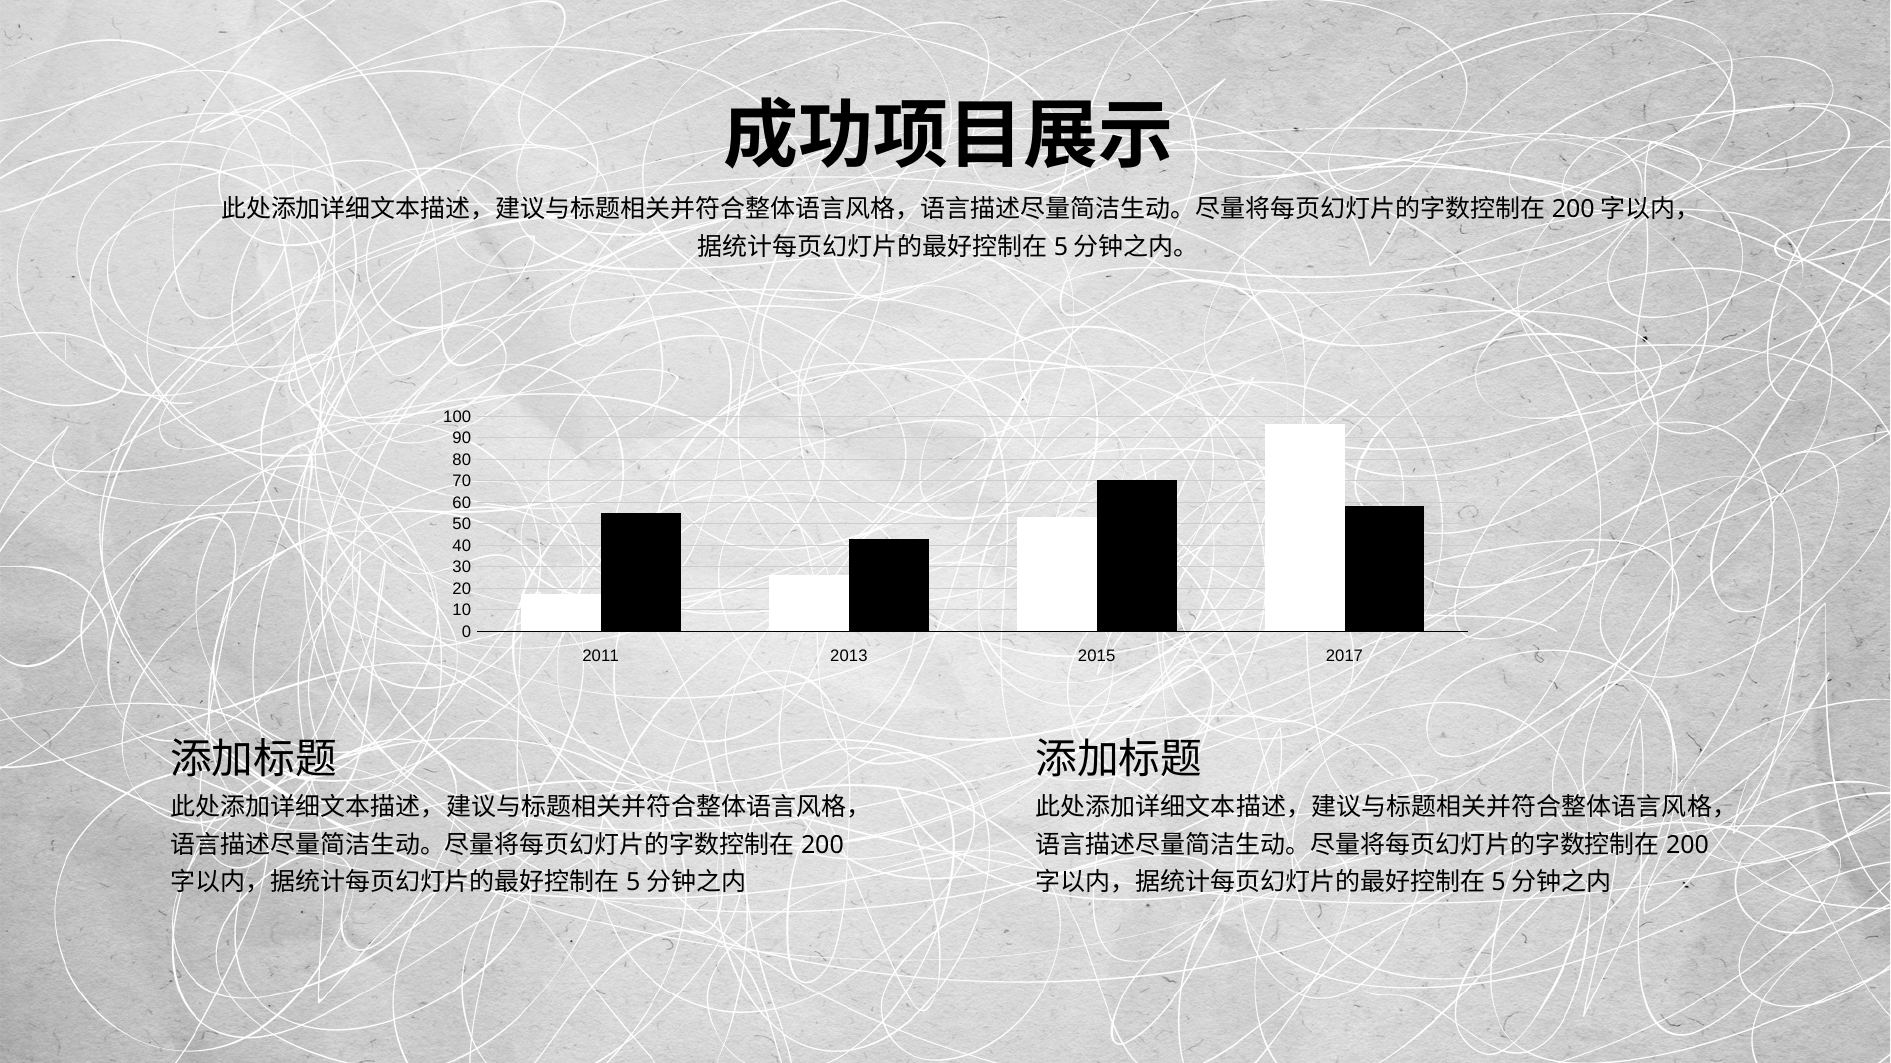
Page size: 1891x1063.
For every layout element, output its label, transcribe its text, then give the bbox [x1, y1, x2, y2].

chart [389, 330, 1483, 689]
picture [0, 0, 1891, 1063]
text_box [1035, 732, 1714, 912]
text_box 成功项目展示 [325, 94, 1571, 185]
text_box 此处添加详细文本描述，建议与标题相关并符合整体语言风格，语言描述尽量简洁生动。尽量将每页幻灯片的字数控制在200字以内， 据统计每页幻灯片的最好控制在5分钟之内。 [212, 185, 1684, 260]
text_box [169, 732, 848, 912]
